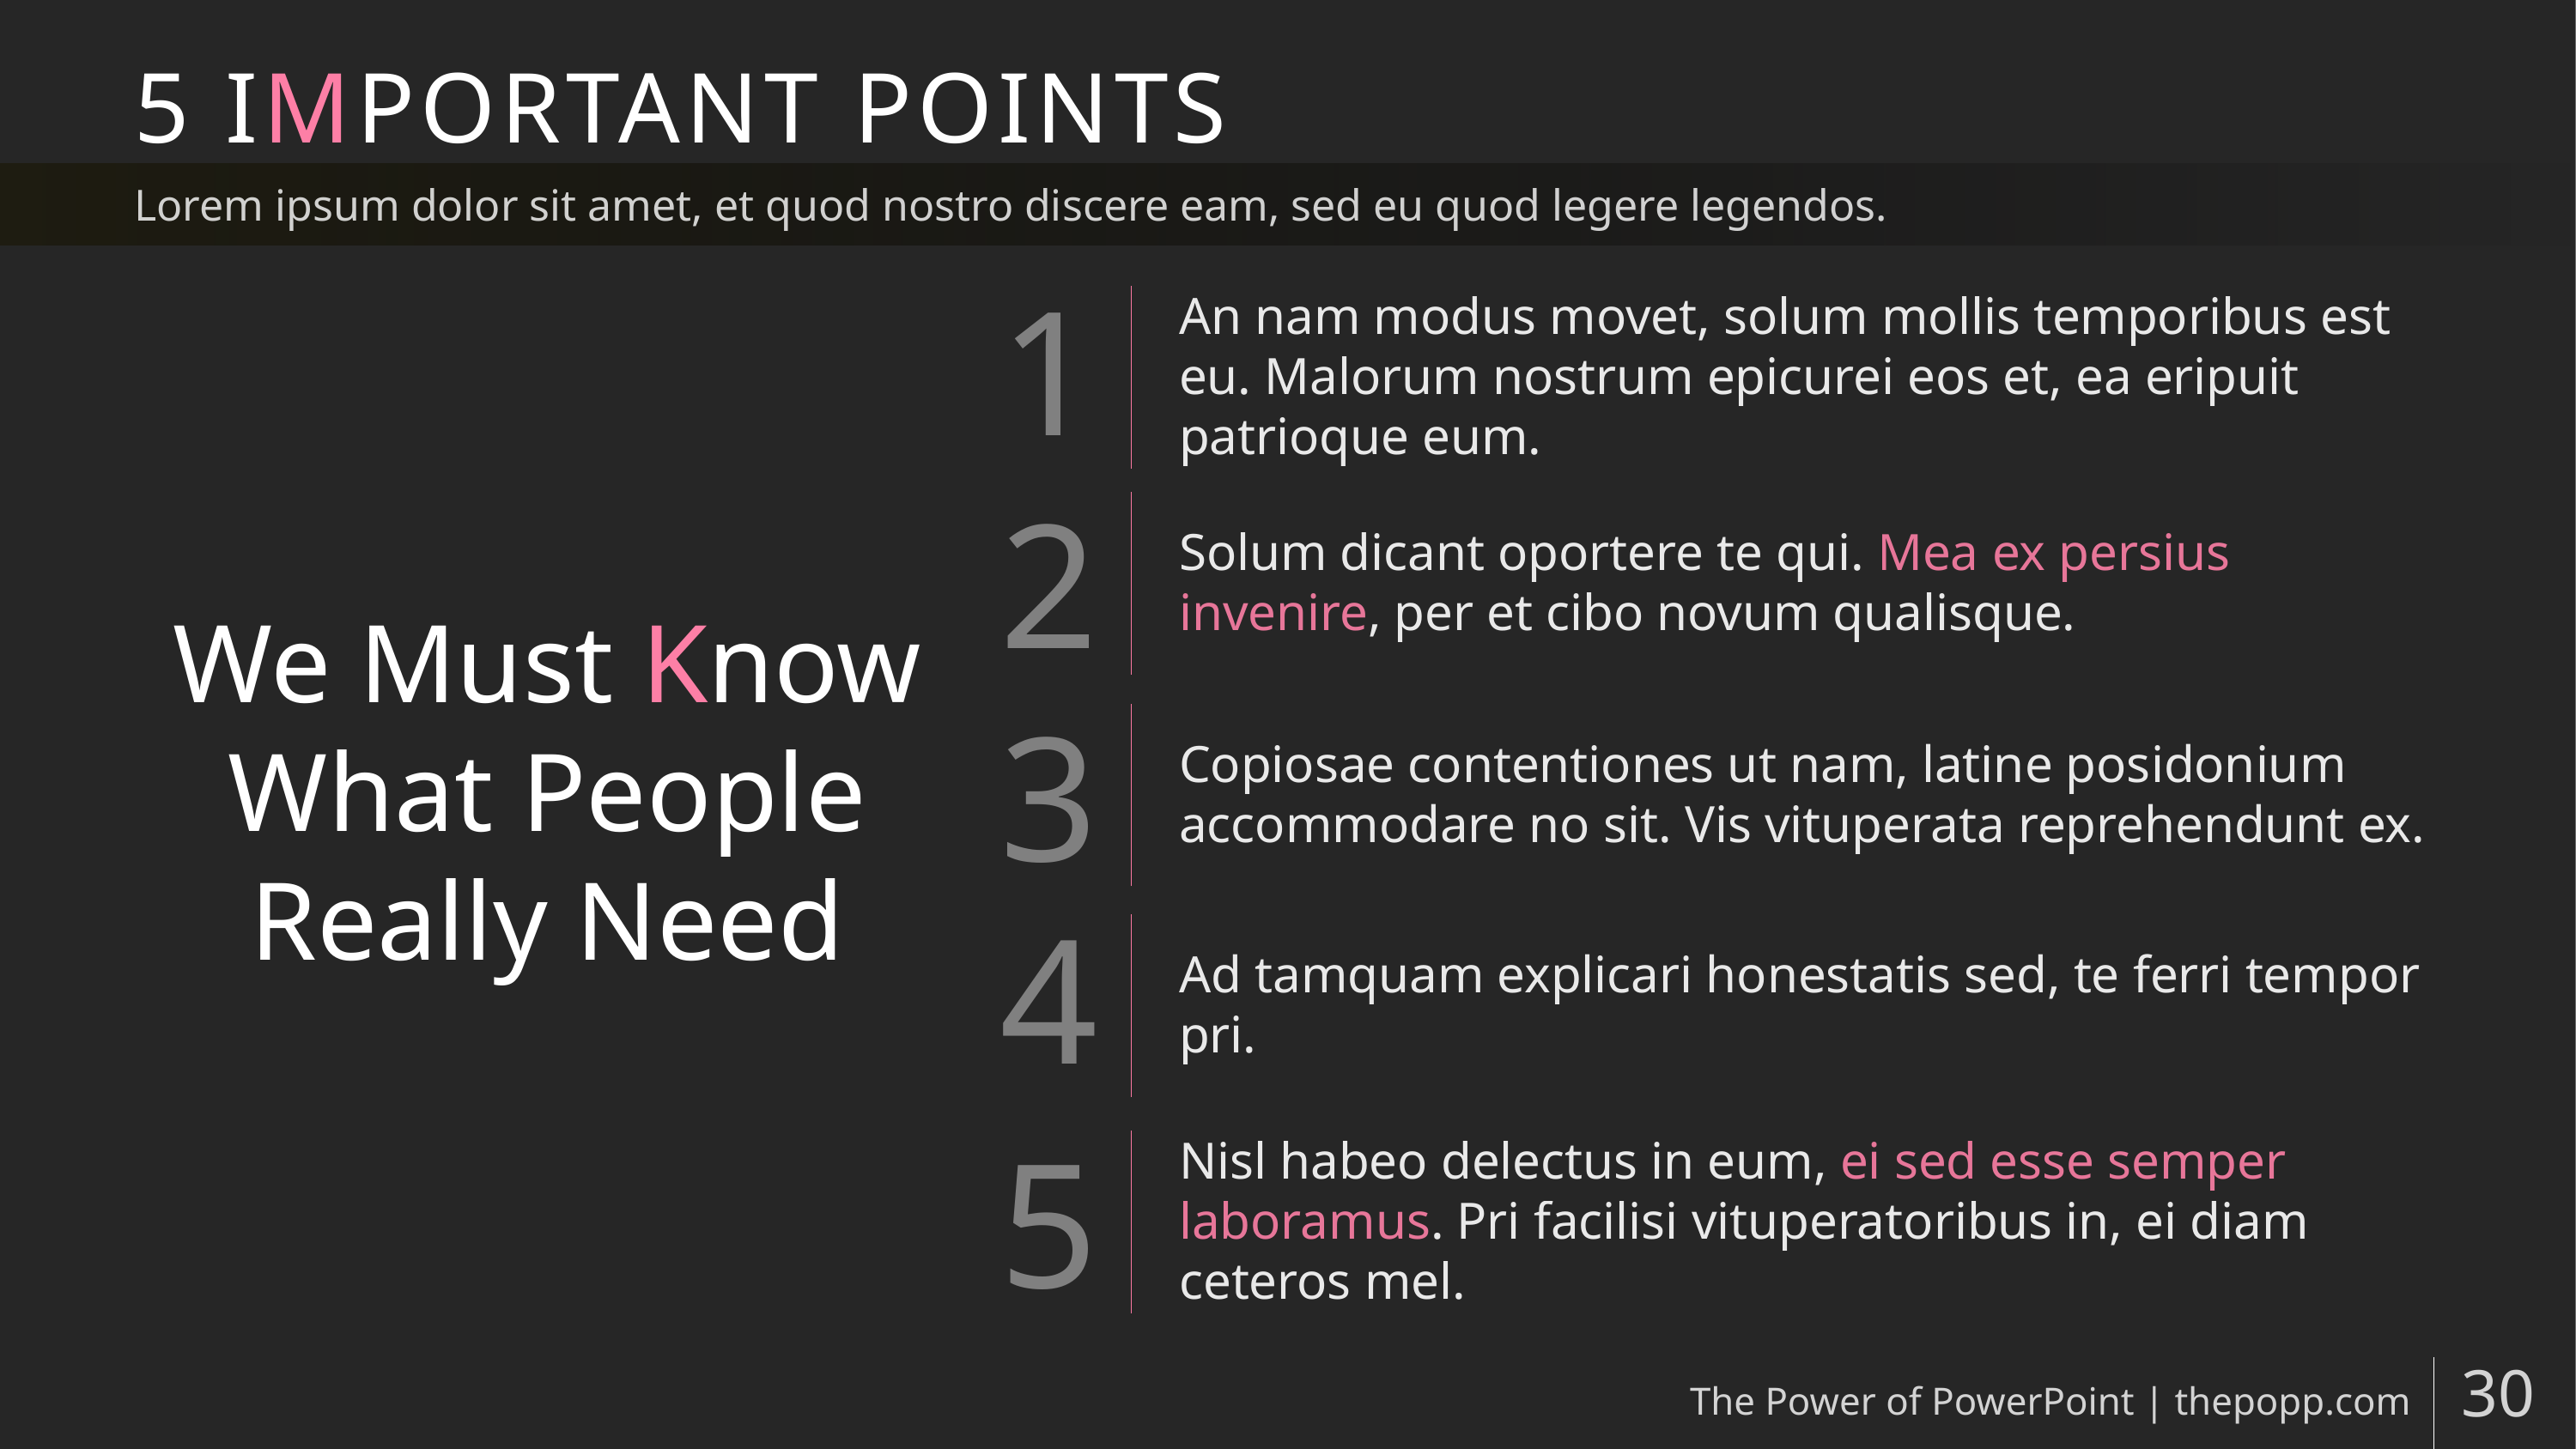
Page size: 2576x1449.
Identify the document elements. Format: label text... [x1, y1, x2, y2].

list Nisl habeo delectus in eum, ei sed esse semper laboramus. Pri facilisi vituperatoribus in, ei diam ceteros mel. [1156, 1133, 2465, 1306]
list We Must Know What People Really Need [111, 498, 984, 1080]
list An nam modus movet, solum mollis temporibus est eu. Malorum nostrum epicurei eos et, ea eripuit patrioque eum. [1156, 288, 2465, 461]
list Ad tamquam explicari honestatis sed, te ferri tempor pri. [1156, 916, 2465, 1089]
title 5 IMPORTANT POINTS [111, 0, 2430, 174]
list Copiosae contentiones ut nam, latine posidonium accommodare no sit. Vis vituperata reprehendunt ex. [1156, 706, 2465, 879]
list Lorem ipsum dolor sit amet, et quod nostro discere eam, sed eu quod legere legendos. [111, 167, 2404, 248]
slide_number 30 [2438, 1357, 2576, 1434]
footer The Power of PowerPoint | thepopp.com [922, 1356, 2434, 1434]
list Solum dicant oportere te qui. Mea ex persius invenire, per et cibo novum qualisque. [1156, 494, 2465, 667]
